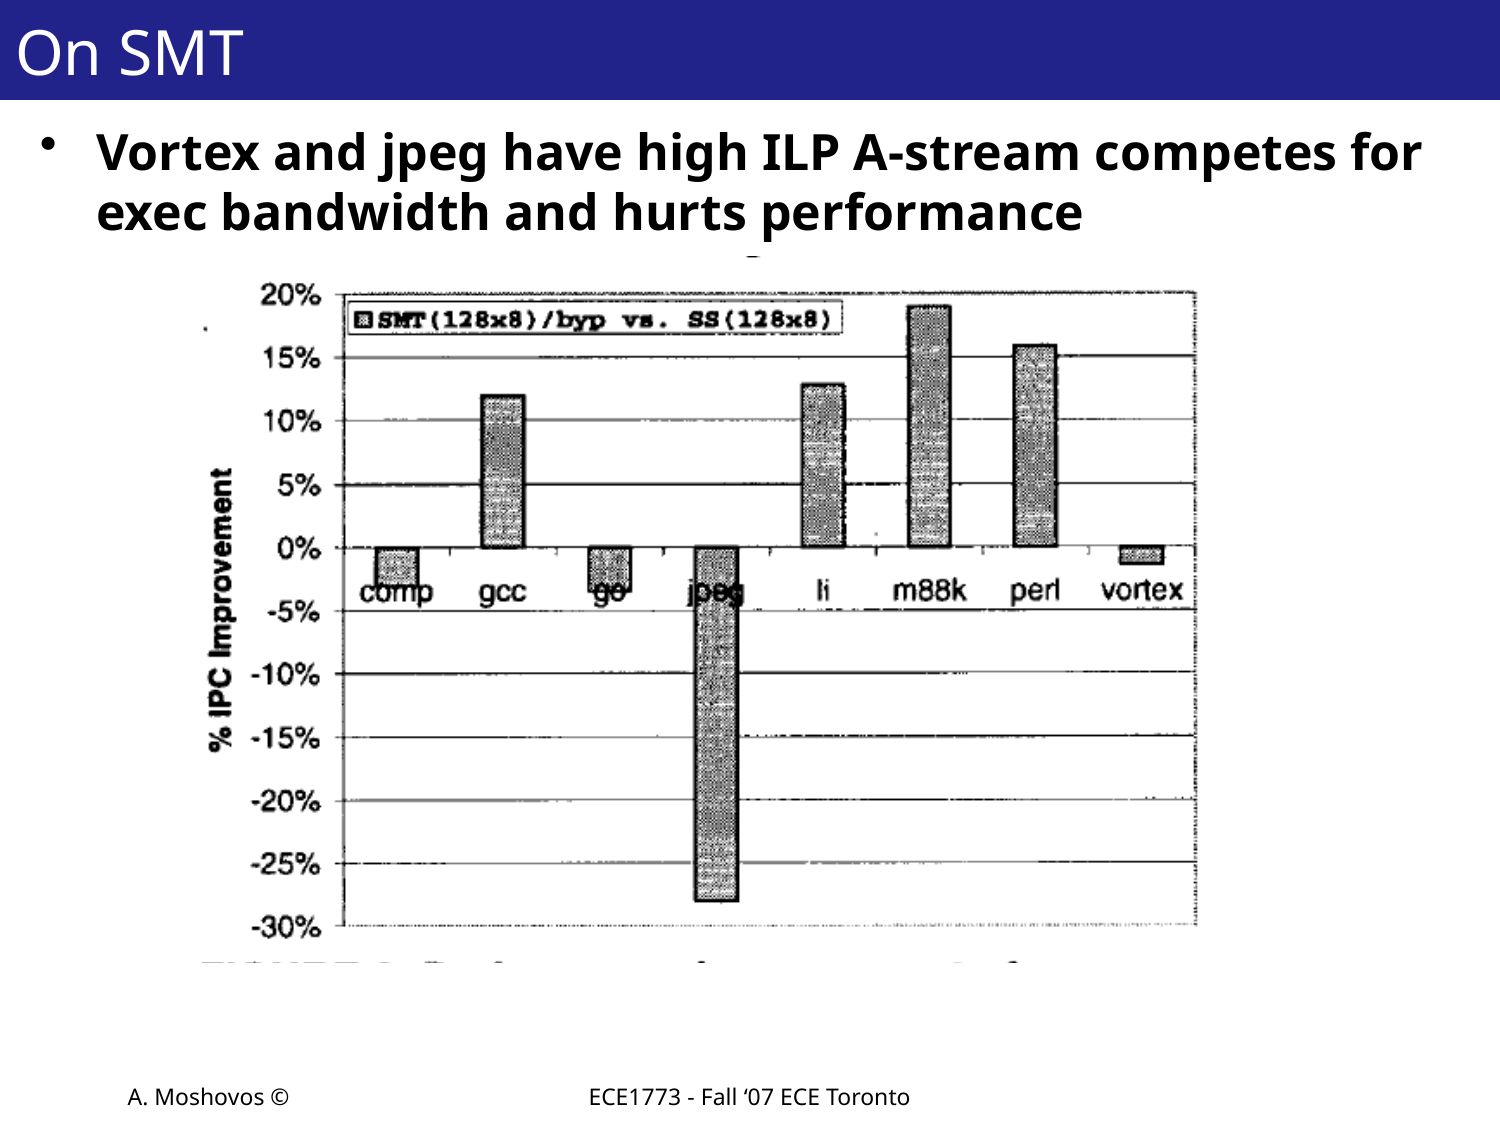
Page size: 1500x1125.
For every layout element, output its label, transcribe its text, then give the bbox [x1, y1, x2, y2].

footer ECE1773 - Fall ‘07 ECE Toronto [487, 1074, 1013, 1125]
list Vortex and jpeg have high ILP A-stream competes for exec bandwidth and hurts performance [24, 112, 1476, 1076]
slide_number A. Moshovos © [112, 1074, 426, 1125]
title On SMT [0, 0, 1500, 101]
picture [128, 256, 1226, 963]
